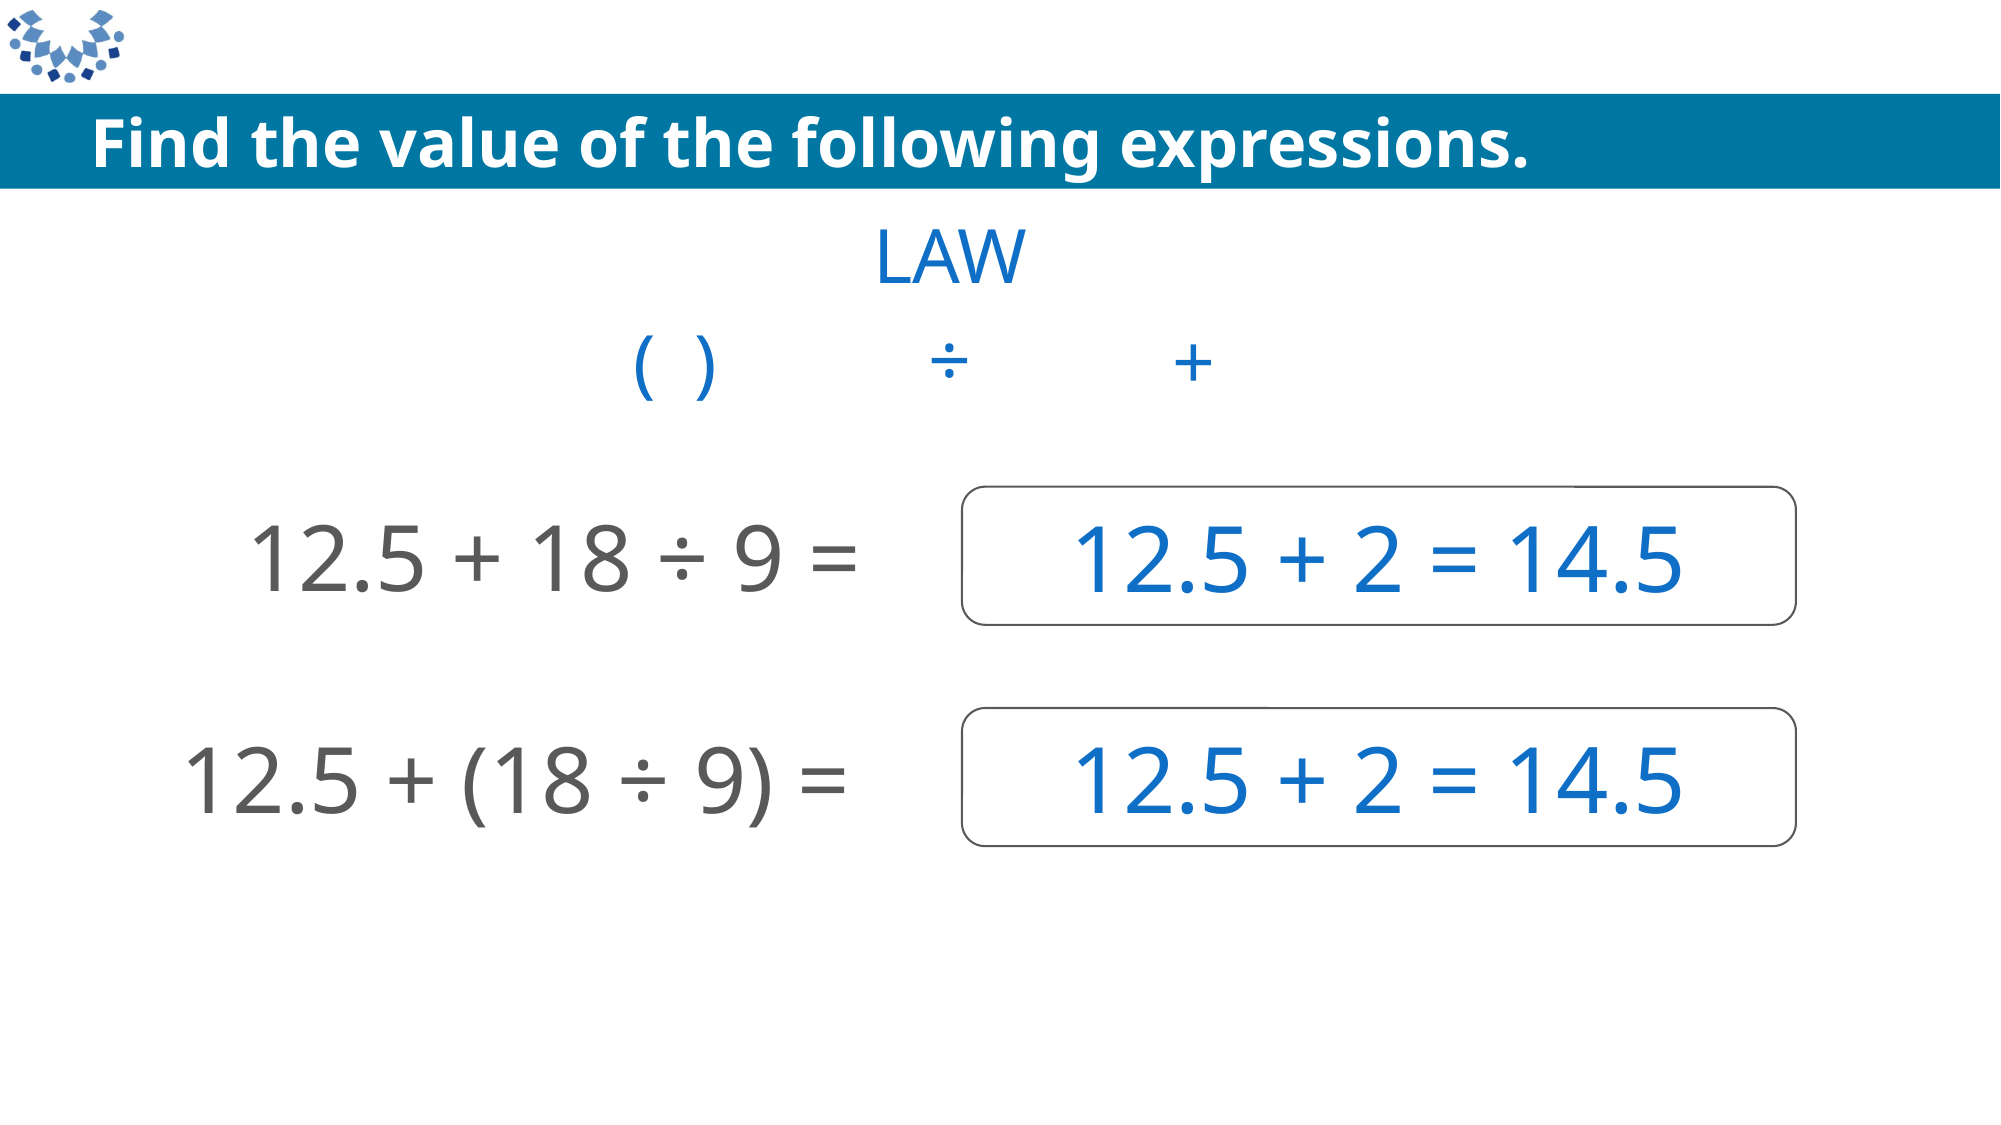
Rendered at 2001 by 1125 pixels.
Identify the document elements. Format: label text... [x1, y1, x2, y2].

text_box Find the value of the following expressions. [0, 93, 2000, 189]
text_box + [1157, 306, 1231, 412]
text_box 12.5 + 2 = 14.5 [959, 484, 1799, 627]
text_box ( ) [618, 306, 733, 412]
text_box 12.5 + (18 ÷ 9) = [80, 714, 951, 839]
text_box ÷ [913, 304, 987, 410]
text_box LAW [858, 200, 1043, 306]
text_box 12.5 + 18 ÷ 9 = [230, 492, 892, 618]
text_box 12.5 + 2 = 14.5 [959, 705, 1799, 849]
picture [0, 10, 129, 87]
